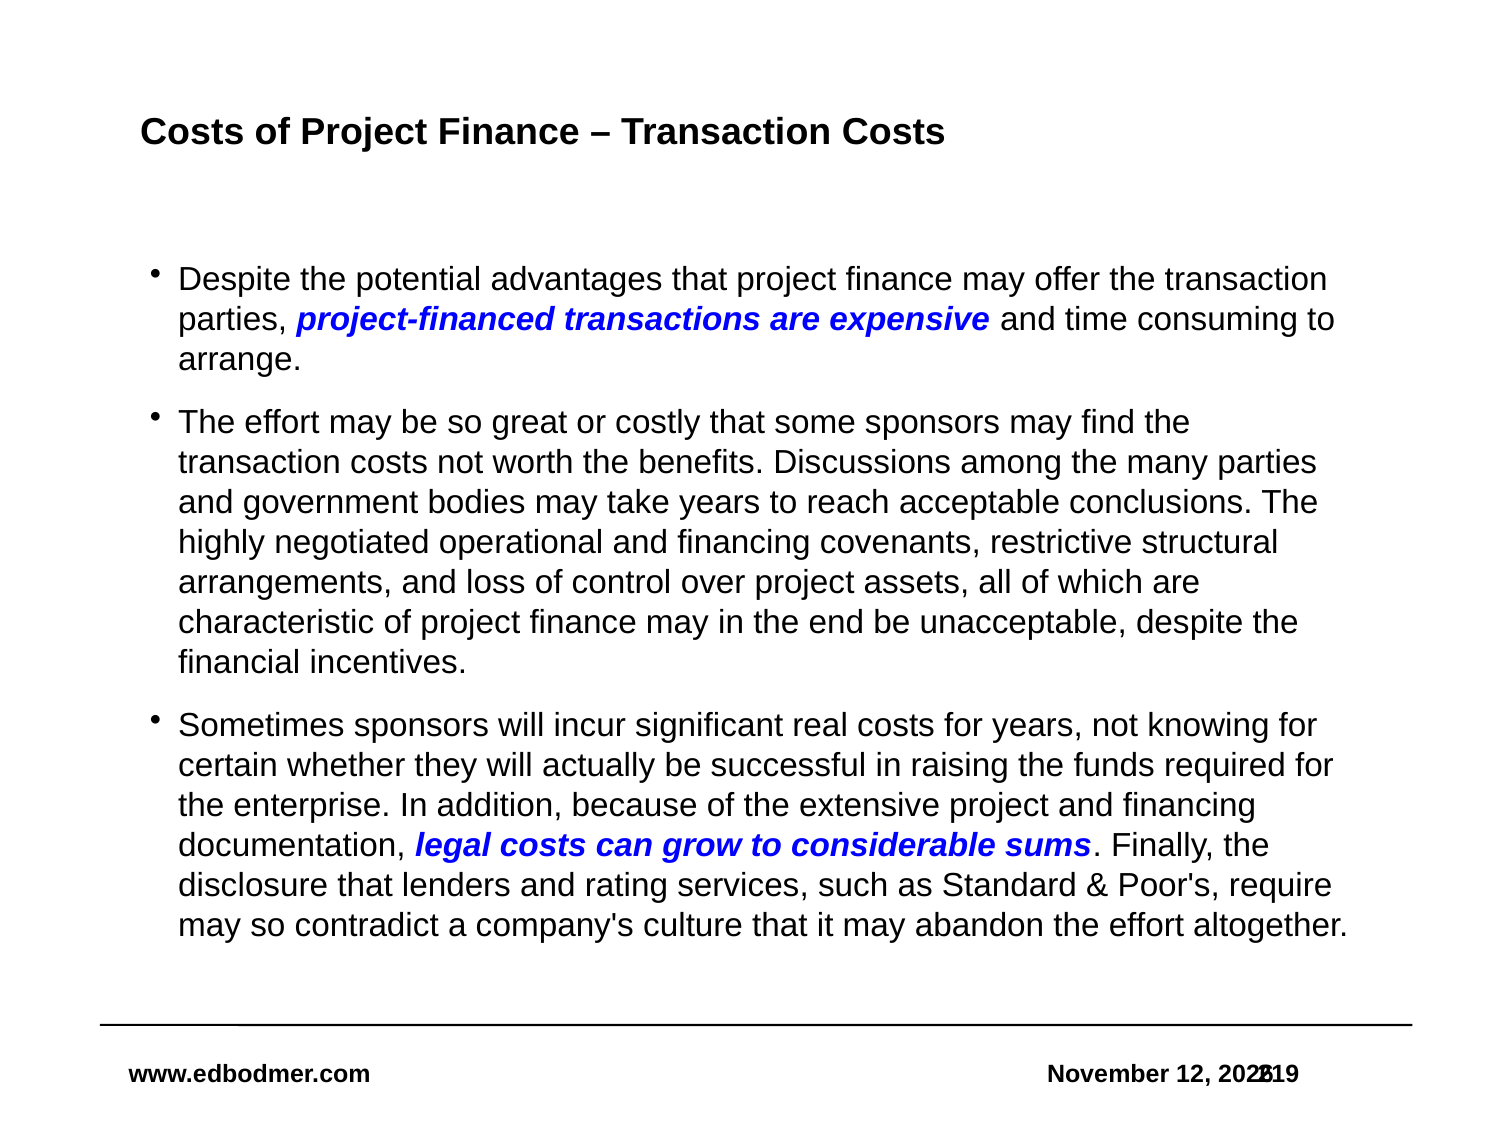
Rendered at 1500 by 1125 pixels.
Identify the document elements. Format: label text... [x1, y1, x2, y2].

title Costs of Project Finance – Transaction Costs [124, 99, 1288, 226]
list Despite the potential advantages that project finance may offer the transaction parties, project-financed transactions are expensive and time consuming to arrange. The effort may be so great or costly that some sponsors may find the transaction costs not worth the benefits. Discussions among the many parties and government bodies may take years to reach acceptable conclusions. The highly negotiated operational and financing covenants, restrictive structural arrangements, and loss of control over project assets, all of which are characteristic of project finance may in the end be unacceptable, despite the financial incentives. Sometimes sponsors will incur significant real costs for years, not knowing for certain whether they will actually be successful in raising the funds required for the enterprise. In addition, because of the extensive project and financing documentation, legal costs can grow to considerable sums. Finally, the disclosure that lenders and rating services, such as Standard & Poor's, require may so contradict a company's culture that it may abandon the effort altogether. [124, 249, 1376, 1001]
